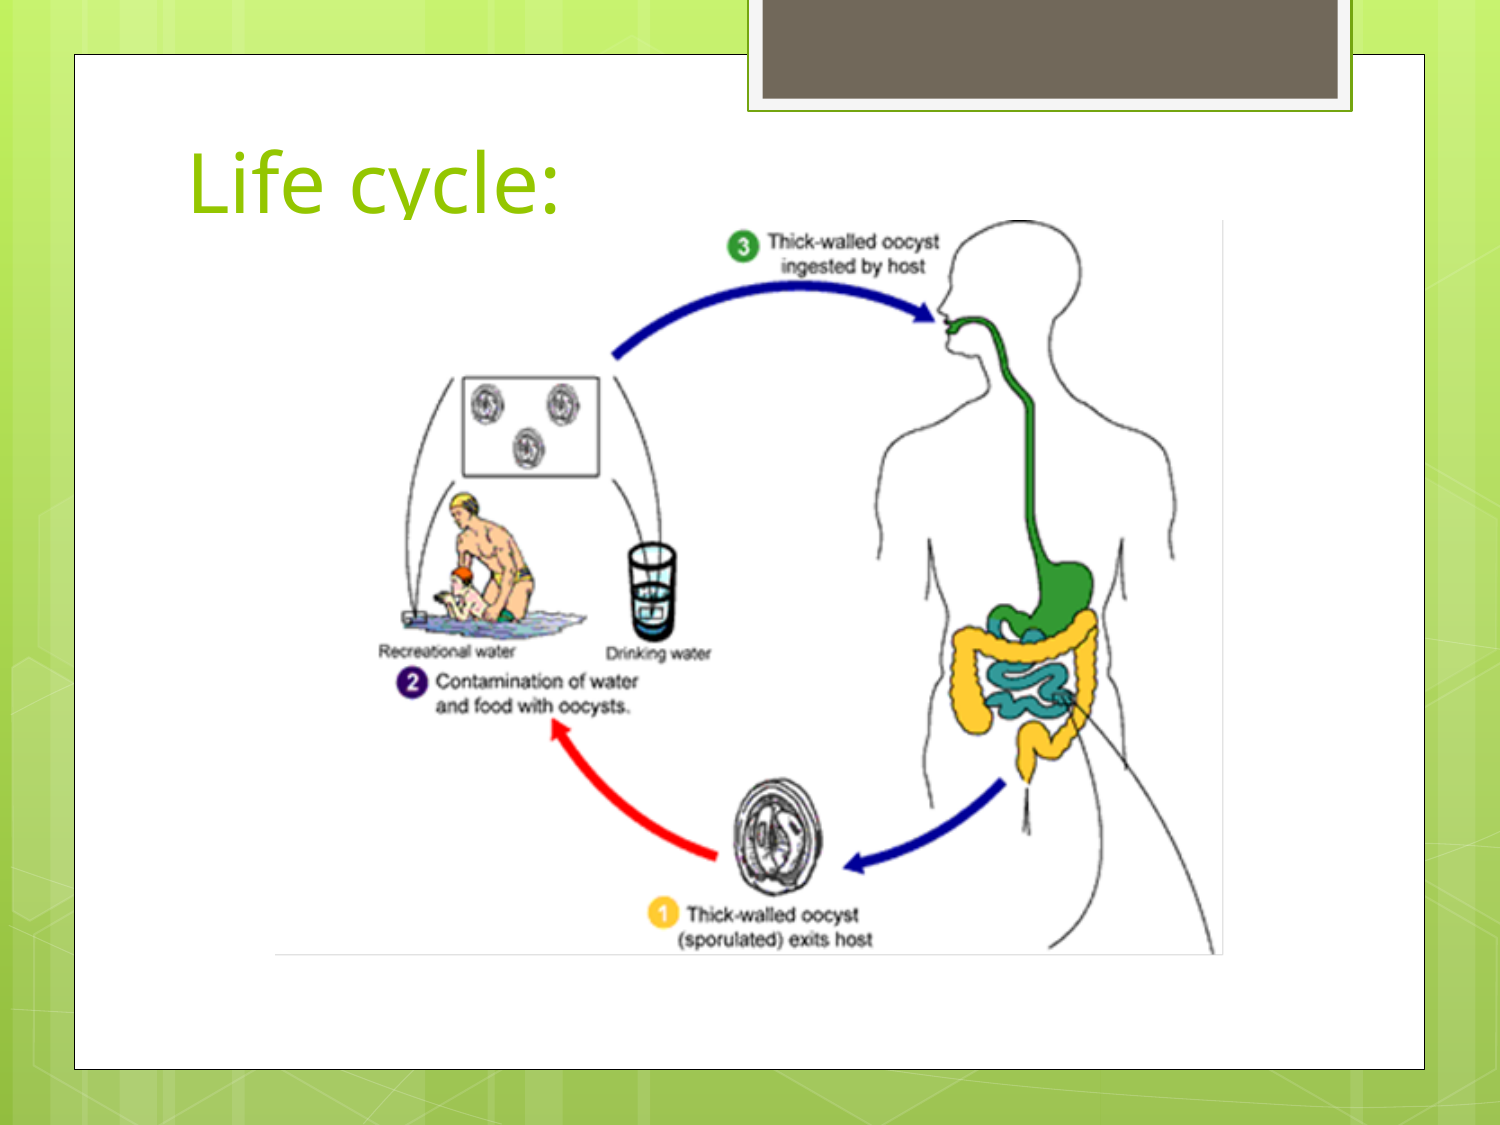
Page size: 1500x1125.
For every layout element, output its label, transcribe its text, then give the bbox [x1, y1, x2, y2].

title Life cycle: [171, 87, 1324, 238]
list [274, 220, 1226, 957]
